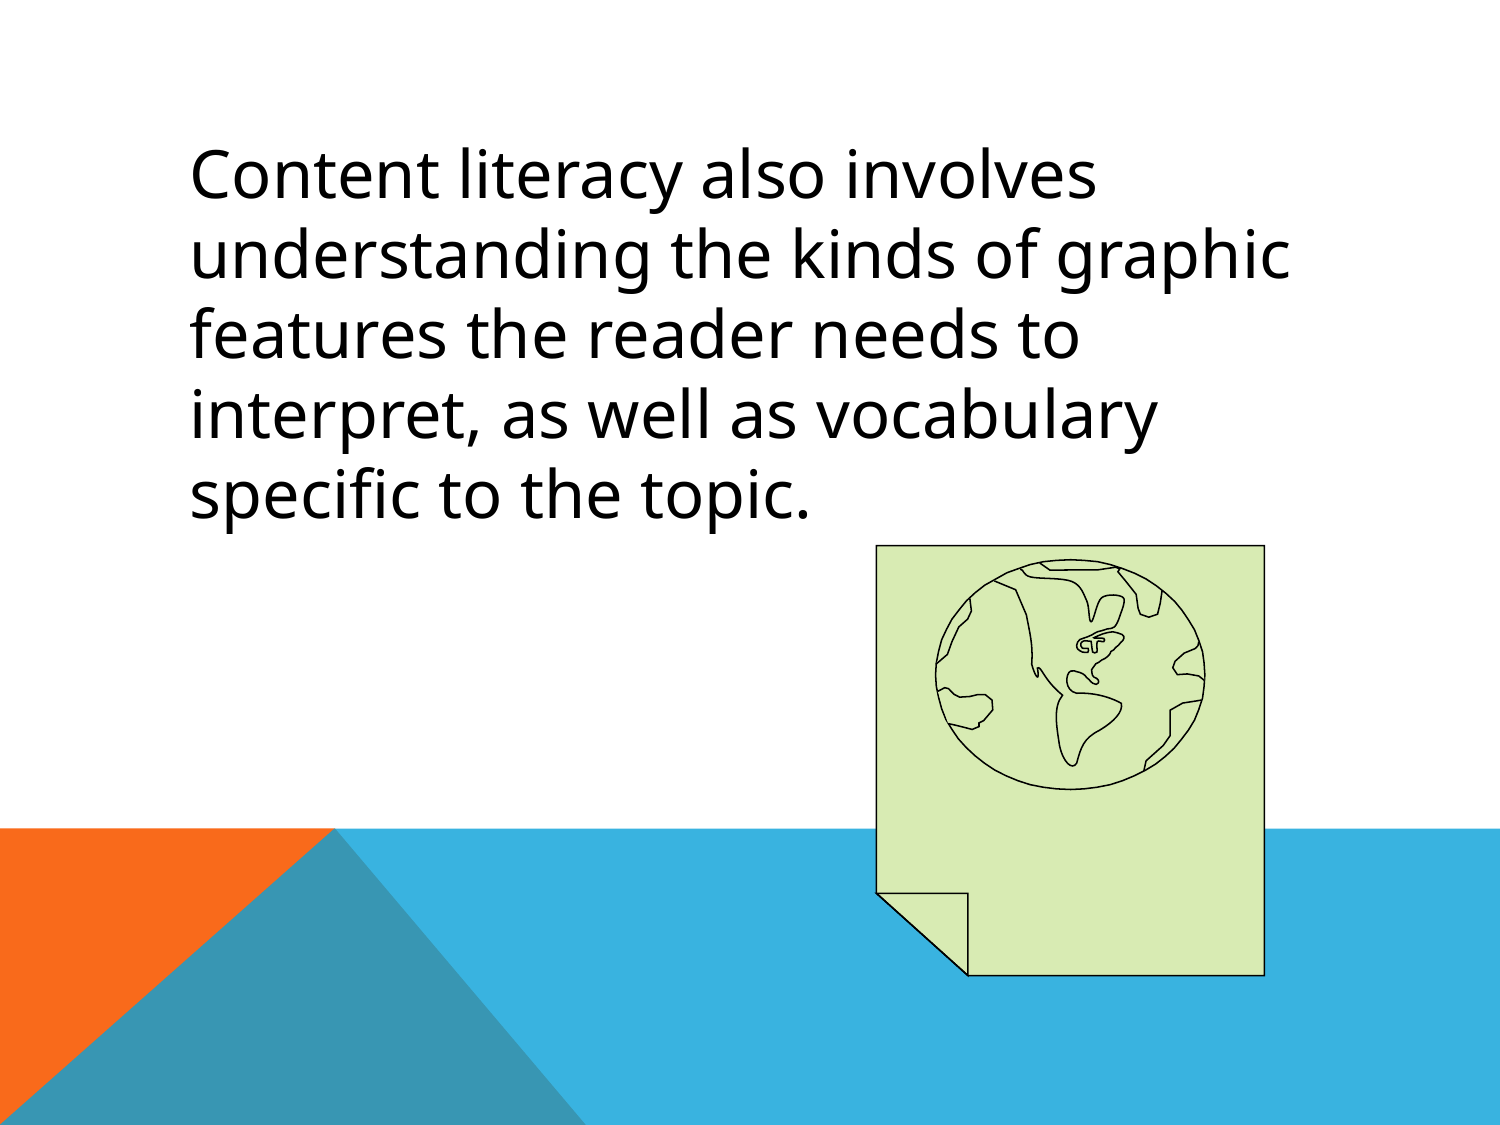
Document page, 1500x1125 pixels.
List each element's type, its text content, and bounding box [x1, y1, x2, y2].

text_box [876, 545, 1265, 976]
text_box Content literacy also involves understanding the kinds of graphic features the reader needs to interpret, as well as vocabulary specific to the topic. [174, 124, 1313, 540]
